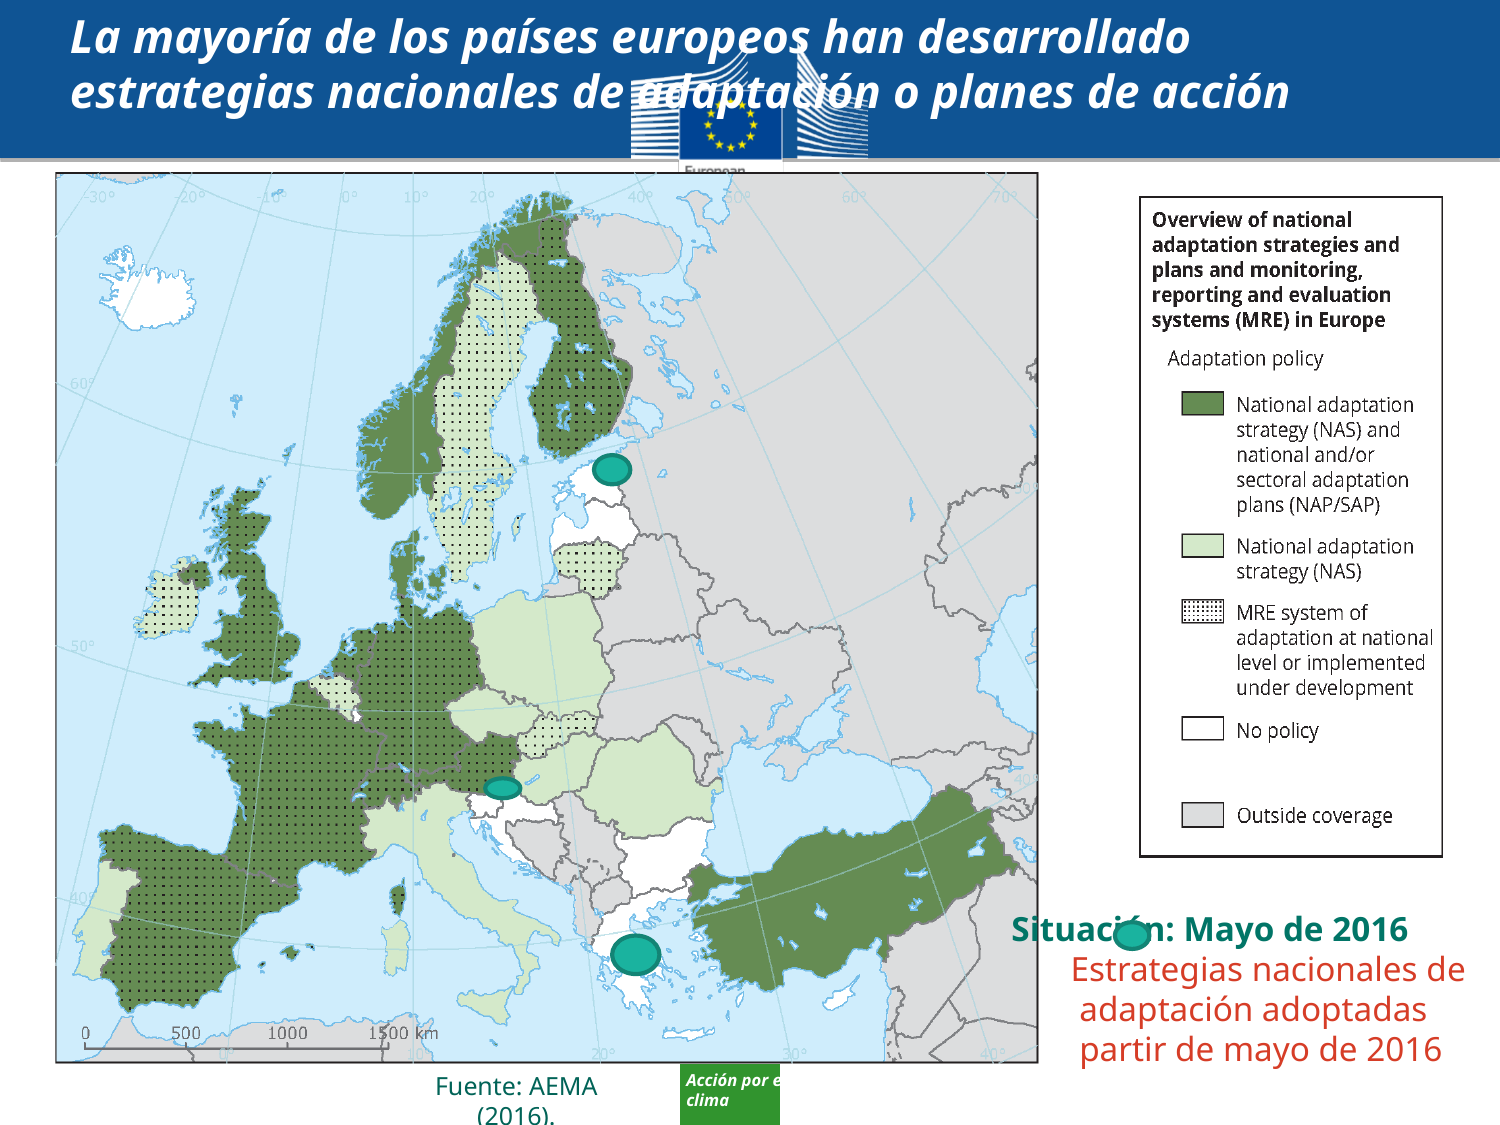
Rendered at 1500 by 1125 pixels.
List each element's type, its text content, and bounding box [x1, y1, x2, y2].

picture [54, 126, 1062, 1064]
text_box [1114, 922, 1150, 949]
text_box La mayoría de los países europeos han desarrollado estrategias nacionales de adaptación o planes de acción [55, 0, 1456, 126]
picture [1119, 195, 1444, 875]
text_box Fuente: AEMA (2016). [385, 1072, 647, 1125]
text_box Situación: Mayo de 2016 Estrategias nacionales de adaptación adoptadas partir de mayo de 2016 [1066, 900, 1500, 1048]
